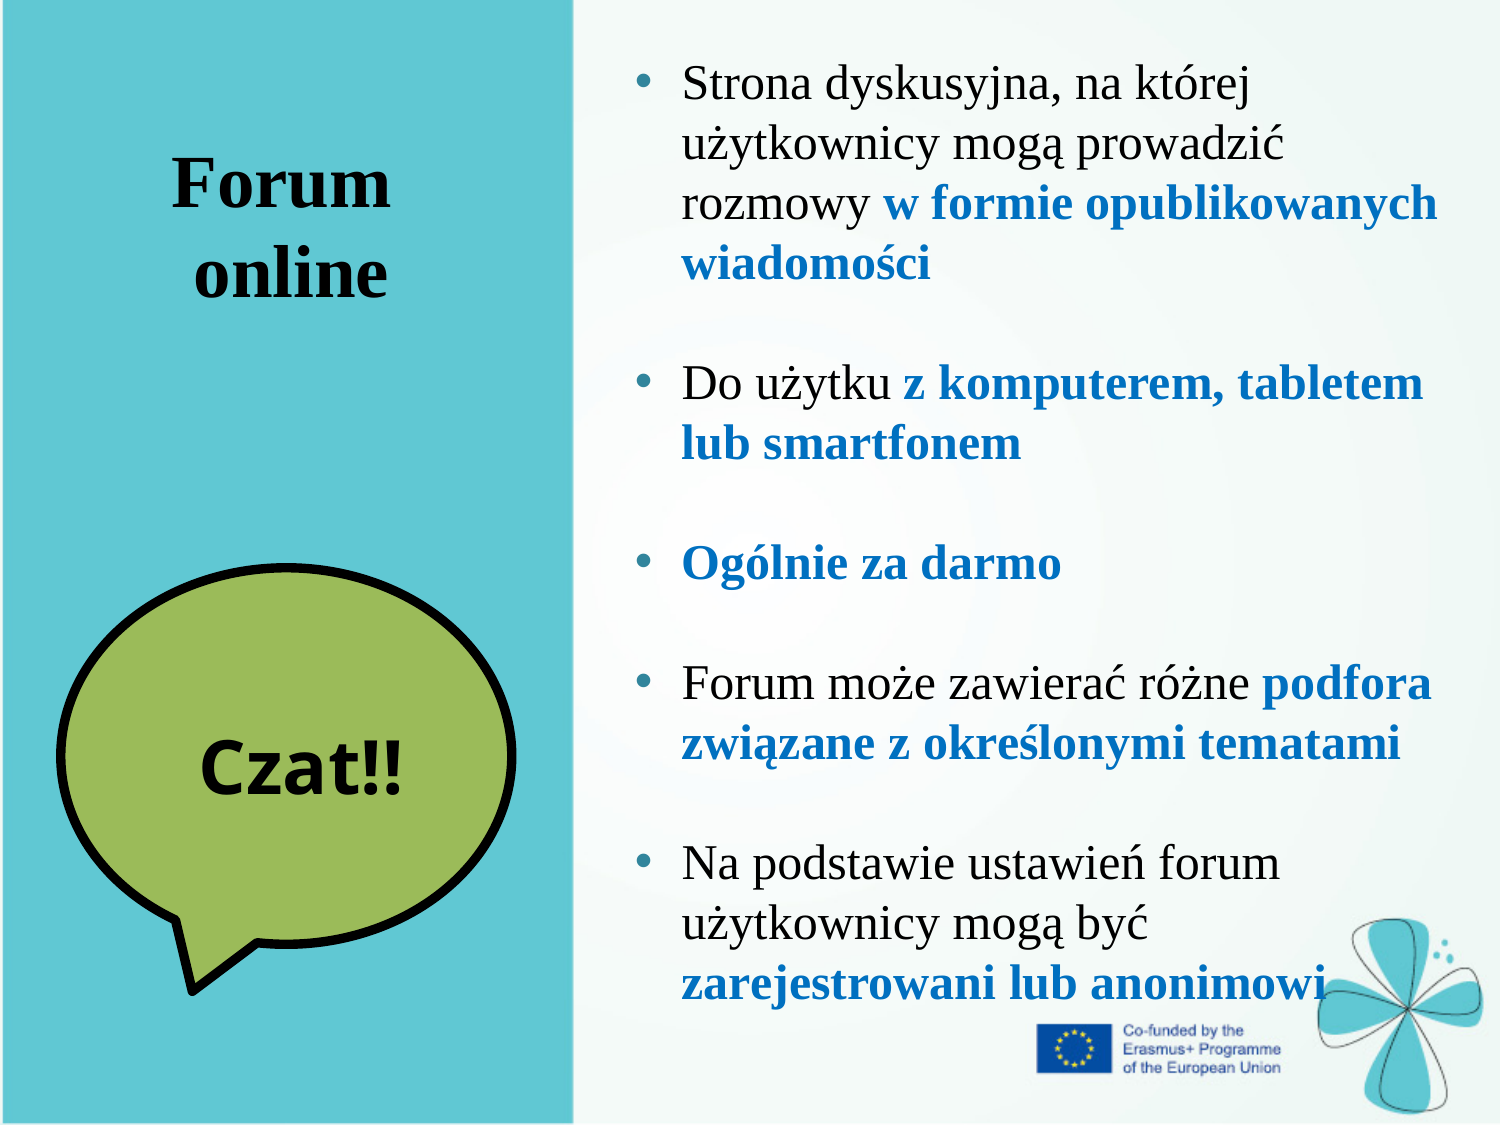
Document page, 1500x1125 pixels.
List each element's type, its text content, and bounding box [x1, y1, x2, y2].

text_box Czat!! [147, 711, 455, 817]
text_box [58, 565, 514, 994]
text_box Forum online [29, 125, 554, 321]
text_box Strona dyskusyjna, na której użytkownicy mogą prowadzić rozmowy w formie opublikowanych wiadomości Do użytku z komputerem, tabletem lub smartfonem Ogólnie za darmo Forum może zawierać różne podfora związane z określonymi tematami Na podstawie ustawień forum użytkownicy mogą być zarejestrowani lub anonimowi [620, 42, 1471, 1018]
picture [0, 0, 1500, 1125]
